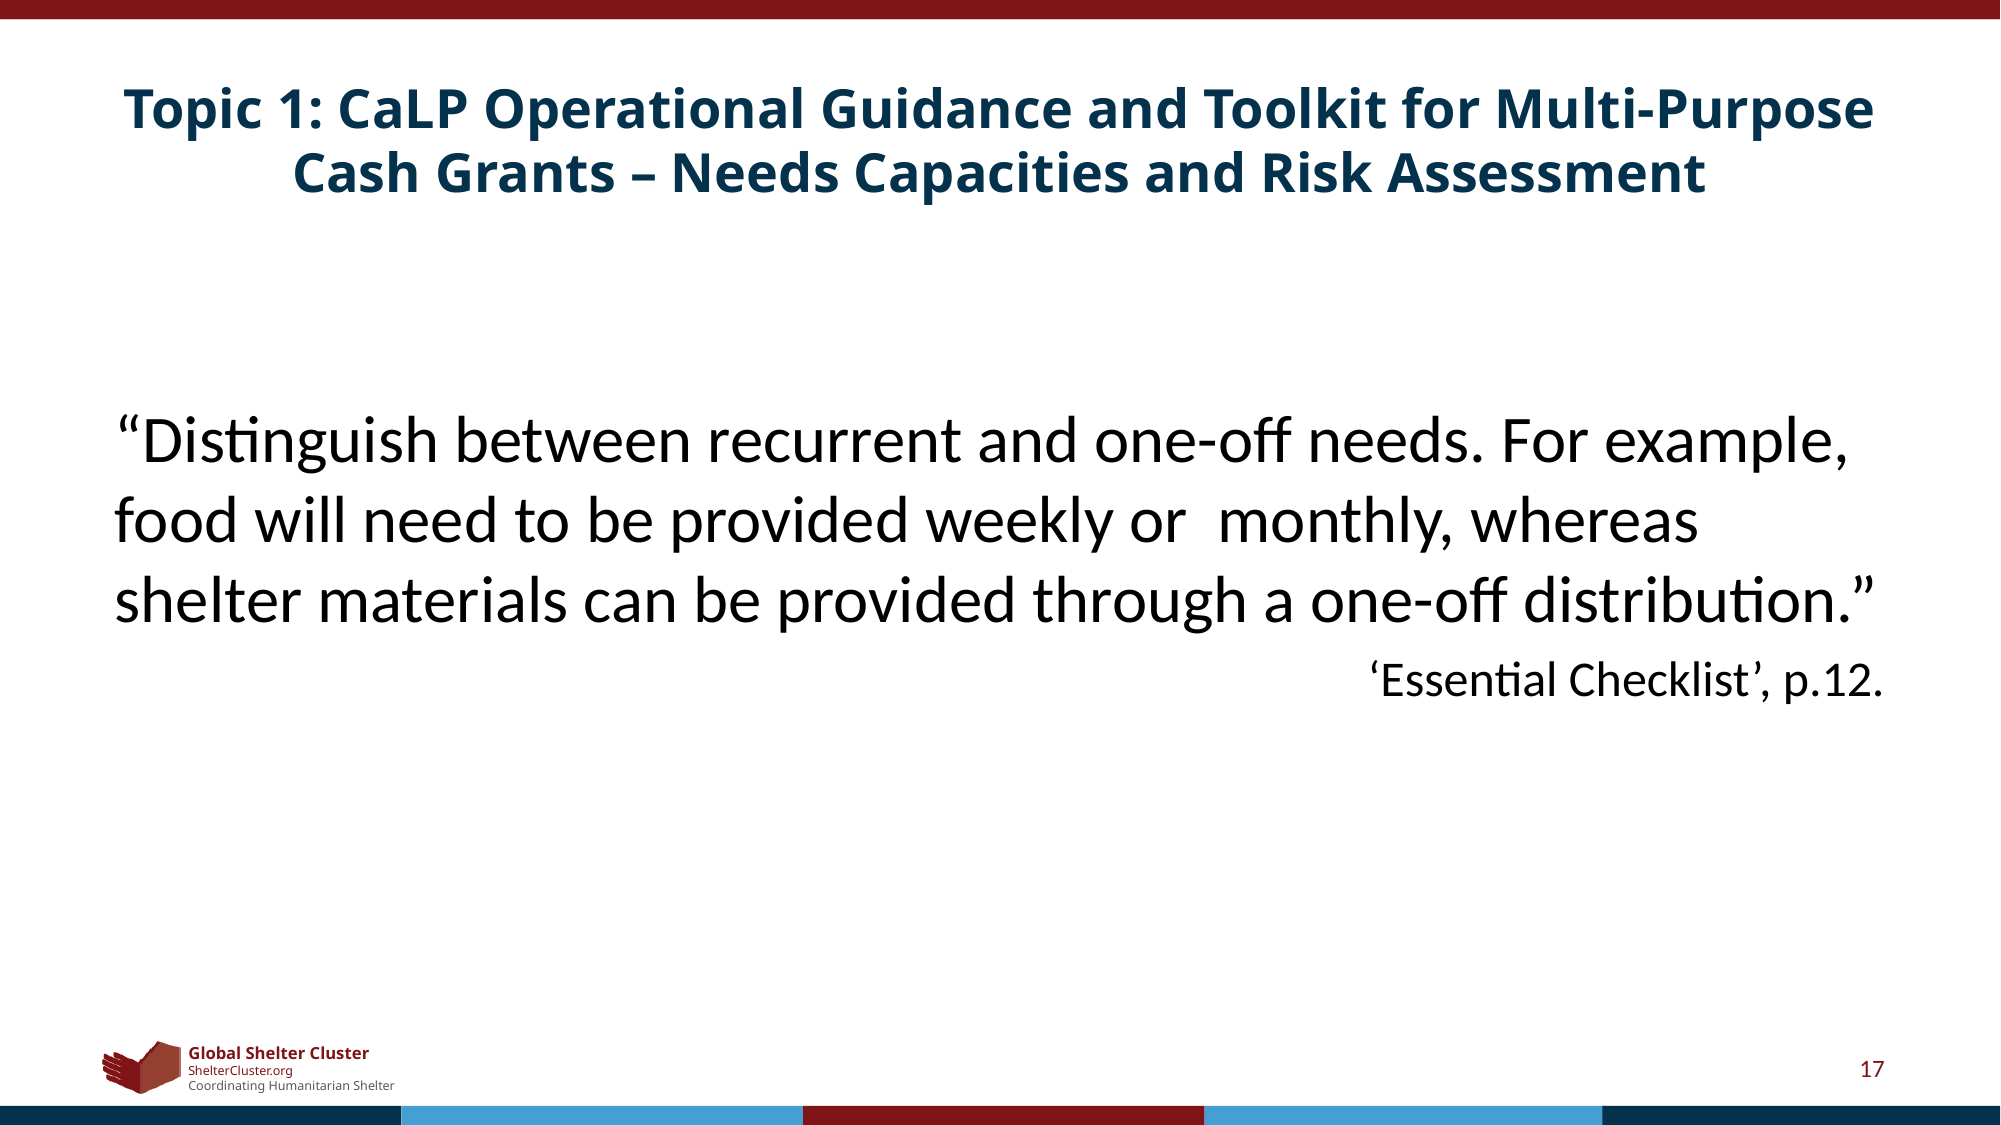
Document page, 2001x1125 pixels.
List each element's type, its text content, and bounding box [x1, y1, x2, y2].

slide_number 17 [1433, 1037, 1900, 1098]
list “Distinguish between recurrent and one-off needs. For example, food will need to be provided weekly or monthly, whereas shelter materials can be provided through a one-off distribution.” ‘Essential Checklist’, p.12. [99, 388, 1900, 923]
picture [102, 1041, 181, 1094]
title Topic 1: CaLP Operational Guidance and Toolkit for Multi-Purpose Cash Grants – Needs Capacities and Risk Assessment [99, 45, 1900, 233]
